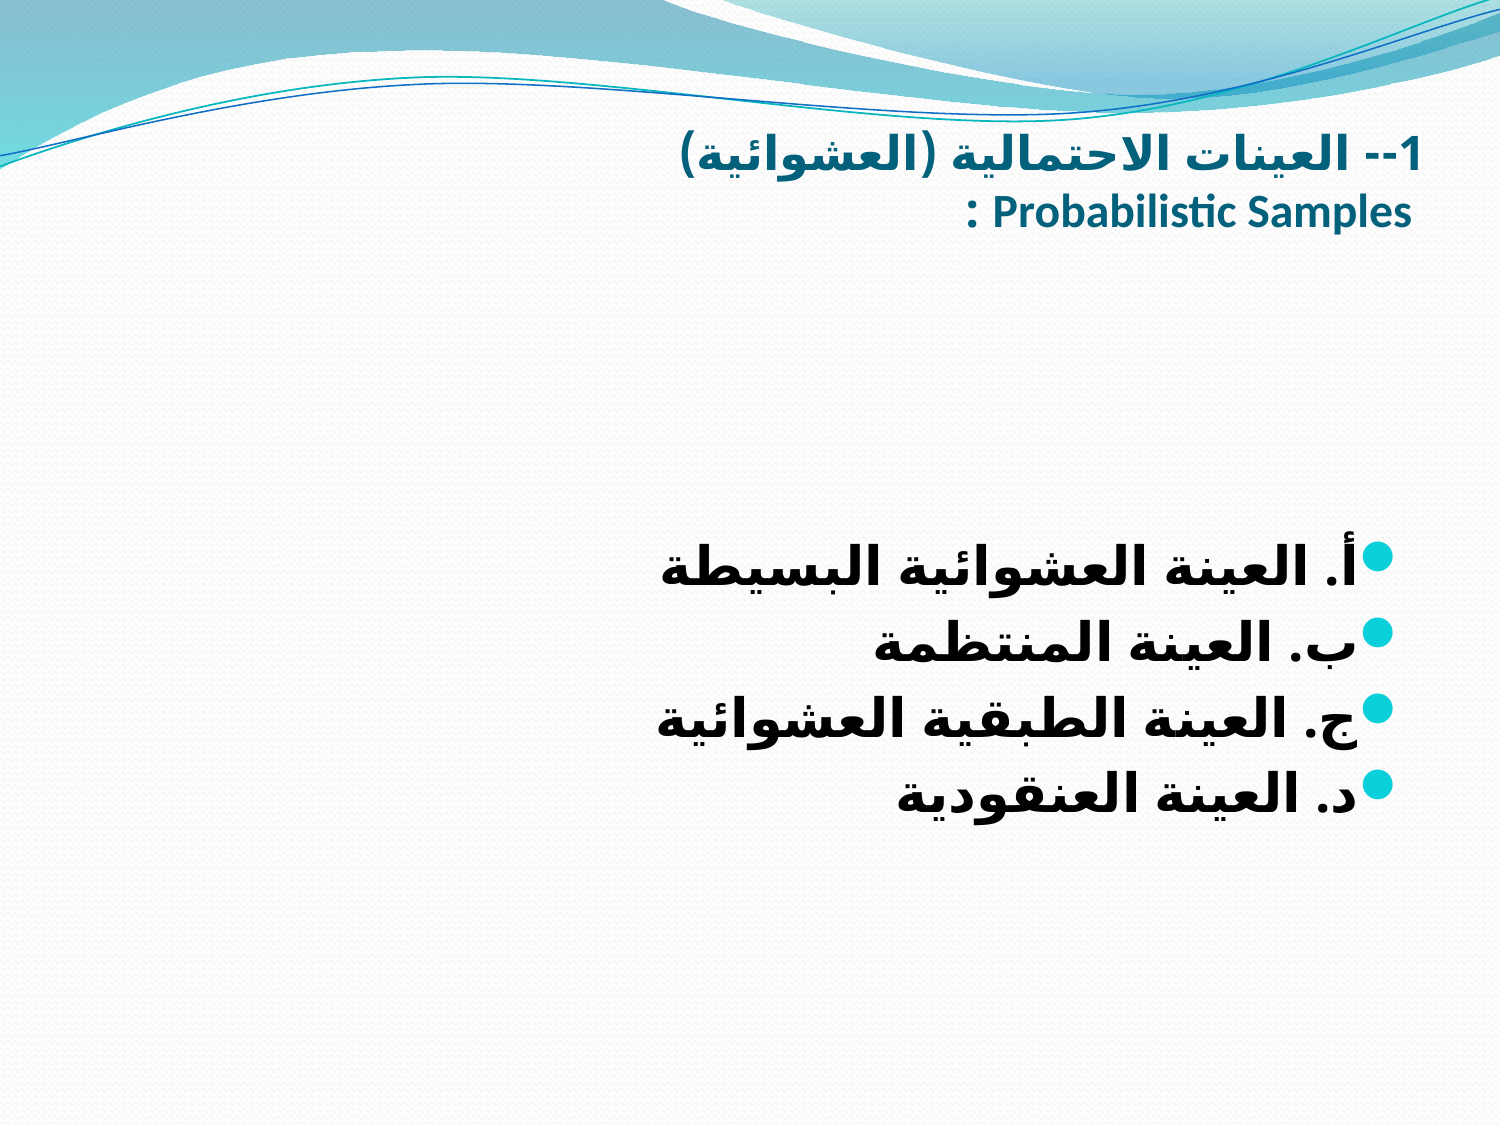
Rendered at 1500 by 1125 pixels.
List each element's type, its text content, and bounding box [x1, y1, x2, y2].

title 1-- العينات الاحتمالية (العشوائية) Probabilistic Samples : [75, 115, 1425, 303]
list أ‌. العينة العشوائية البسيطة ب‌. العينة المنتظمة ج. العينة الطبقية العشوائية د. العينة العنقودية [75, 317, 1425, 1038]
